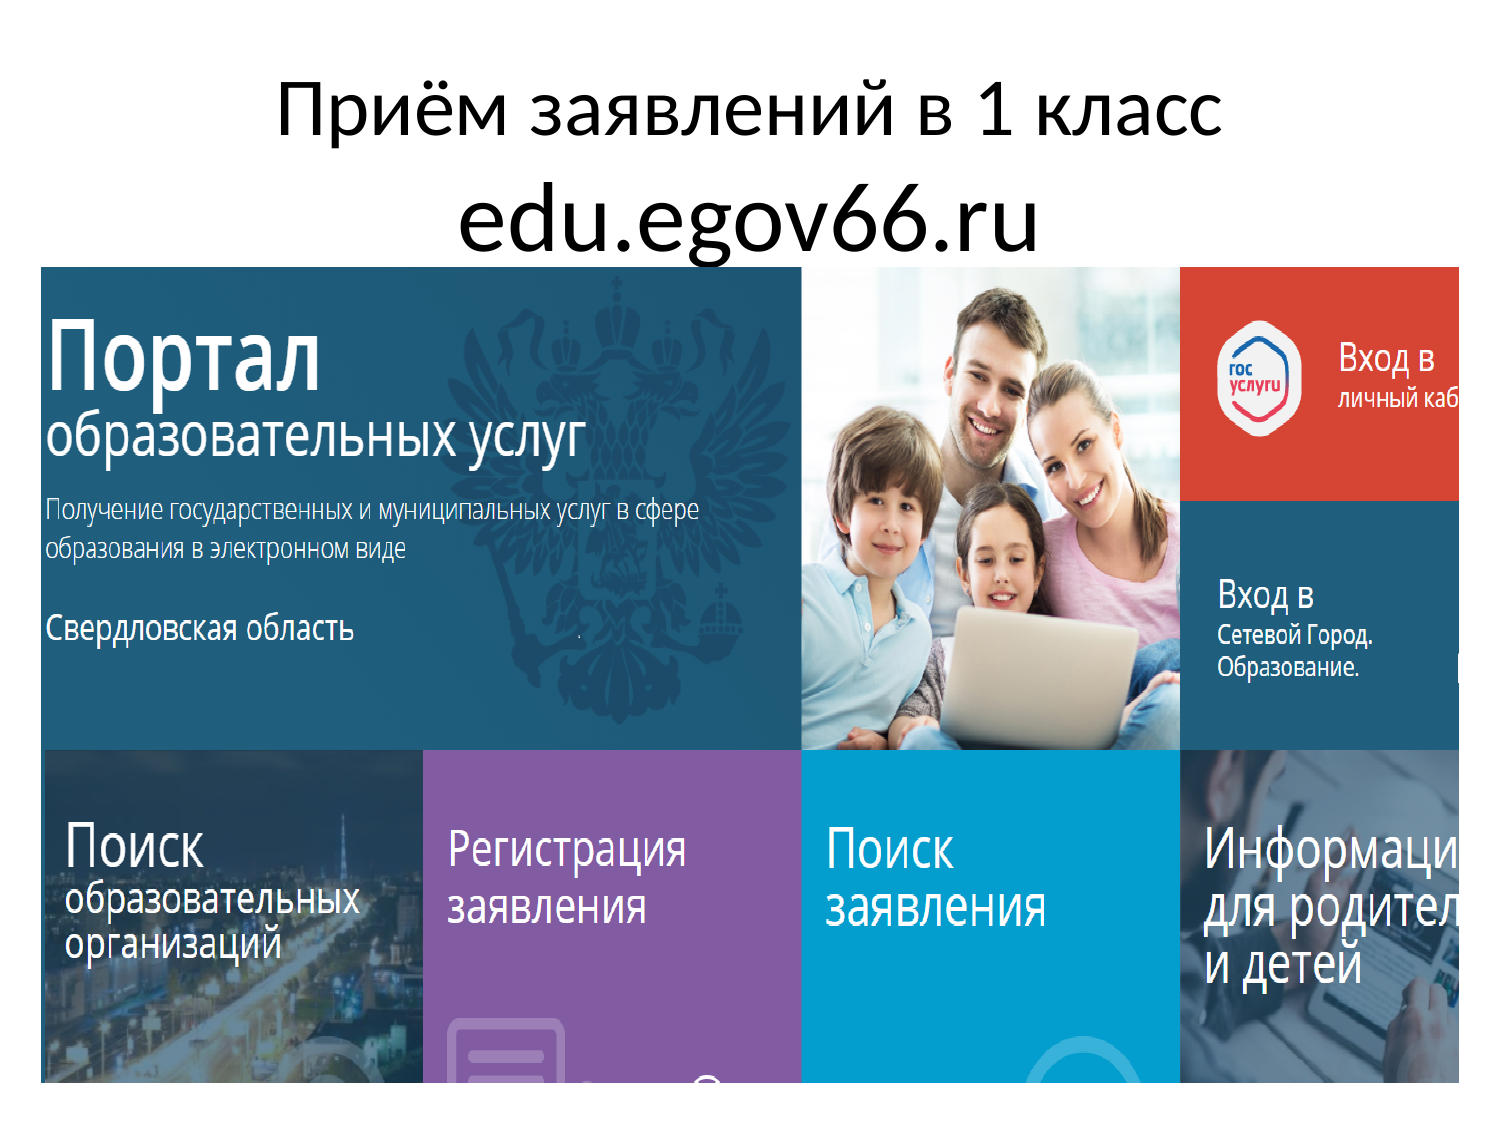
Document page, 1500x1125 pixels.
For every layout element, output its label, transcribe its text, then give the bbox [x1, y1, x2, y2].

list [41, 266, 1459, 1083]
title Приём заявлений в 1 класс edu.egov66.ru [75, 45, 1425, 265]
